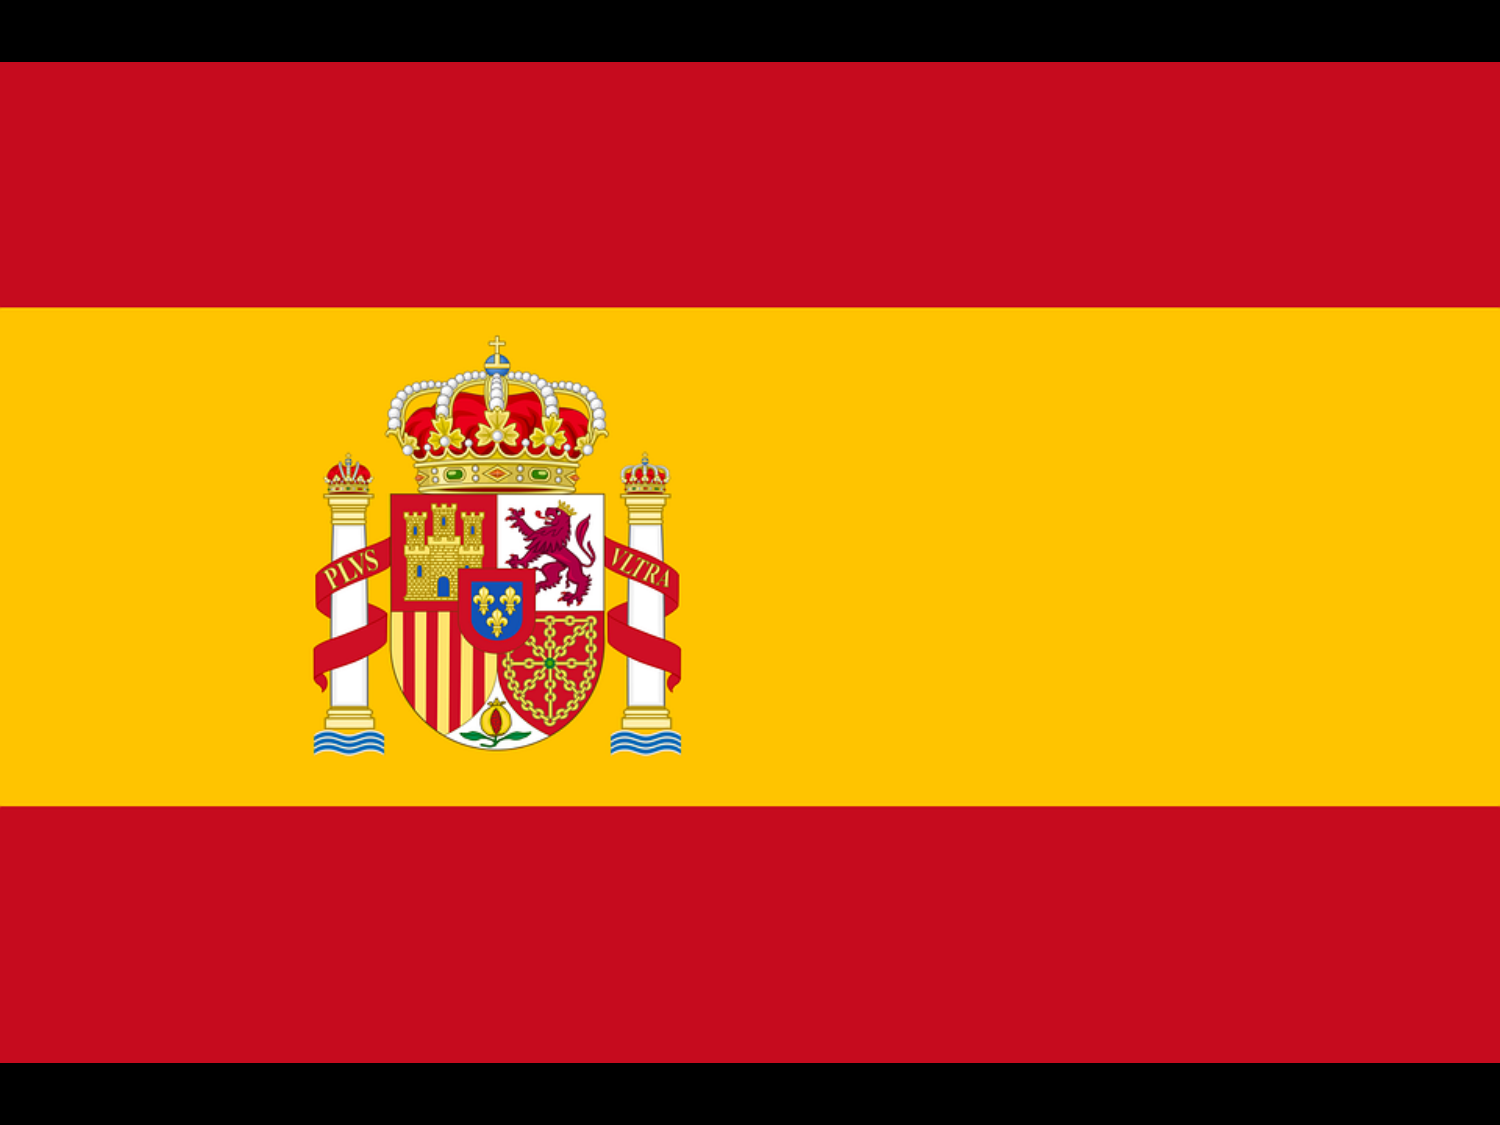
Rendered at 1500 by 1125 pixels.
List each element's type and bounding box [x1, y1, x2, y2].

picture [0, 62, 1500, 1063]
